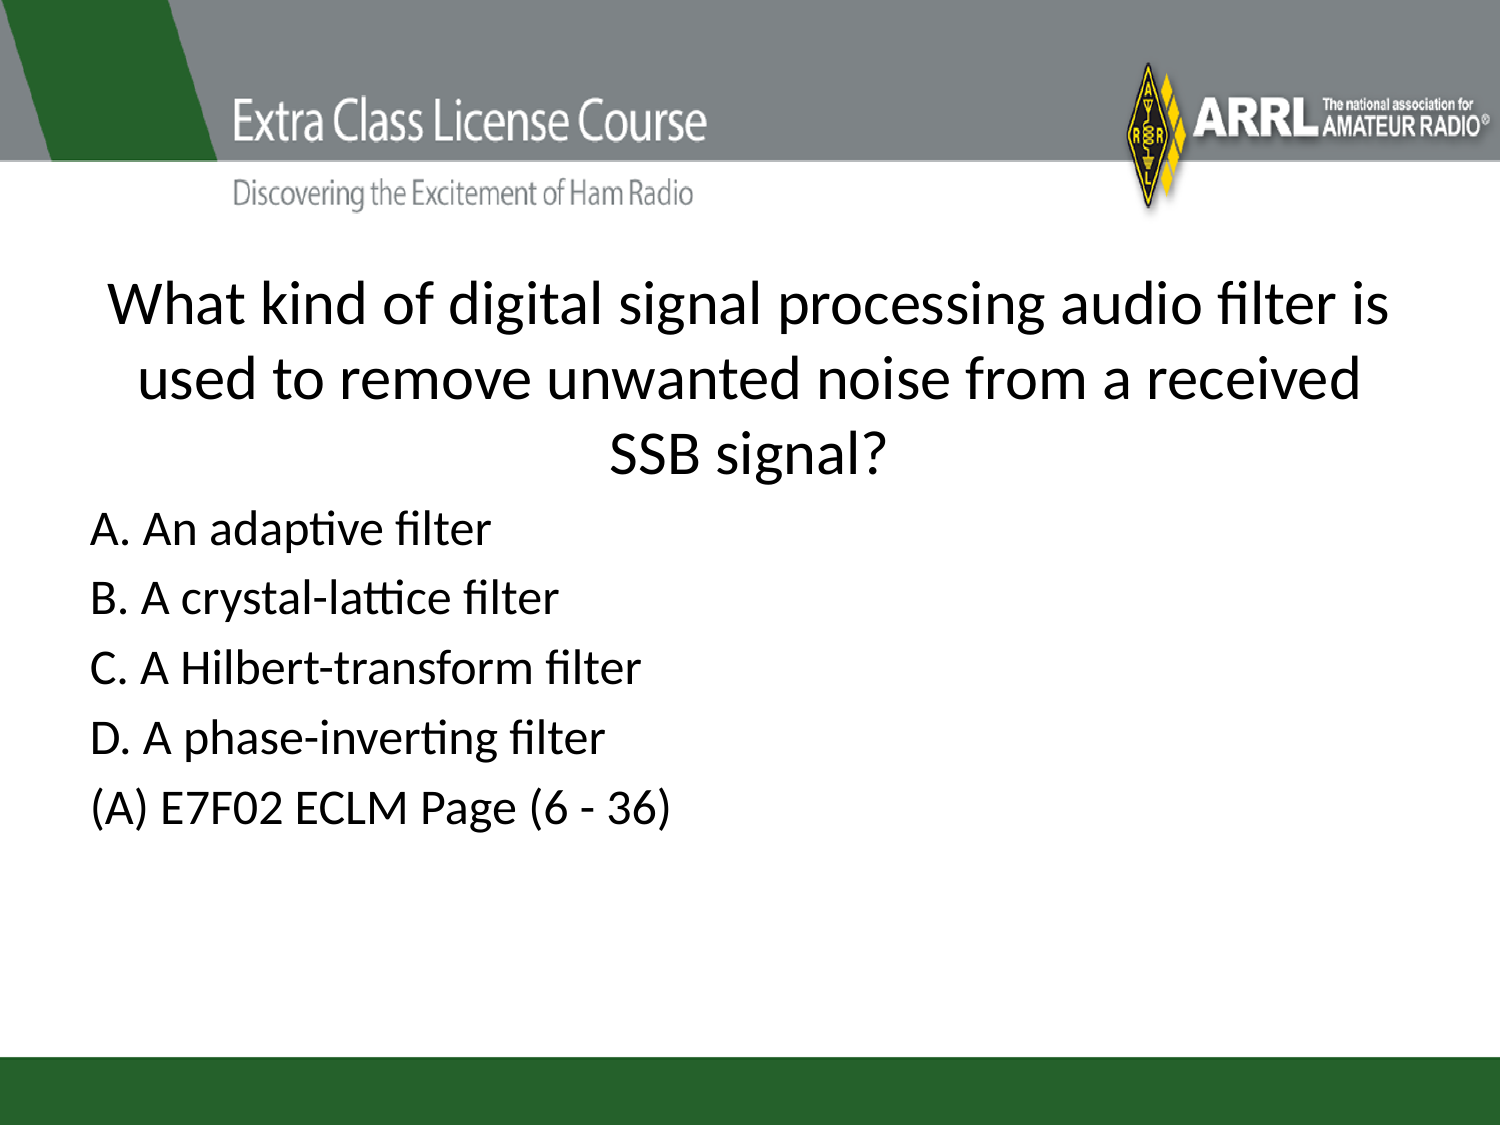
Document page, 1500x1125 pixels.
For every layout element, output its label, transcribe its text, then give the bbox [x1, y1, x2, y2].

list A. An adaptive filter B. A crystal-lattice filter C. A Hilbert-transform filter D. A phase-inverting filter (A) E7F02 ECLM Page (6 - 36) [75, 487, 1425, 1005]
title What kind of digital signal processing audio filter is used to remove unwanted noise from a received SSB signal? [75, 254, 1425, 435]
picture [0, 0, 1500, 1125]
